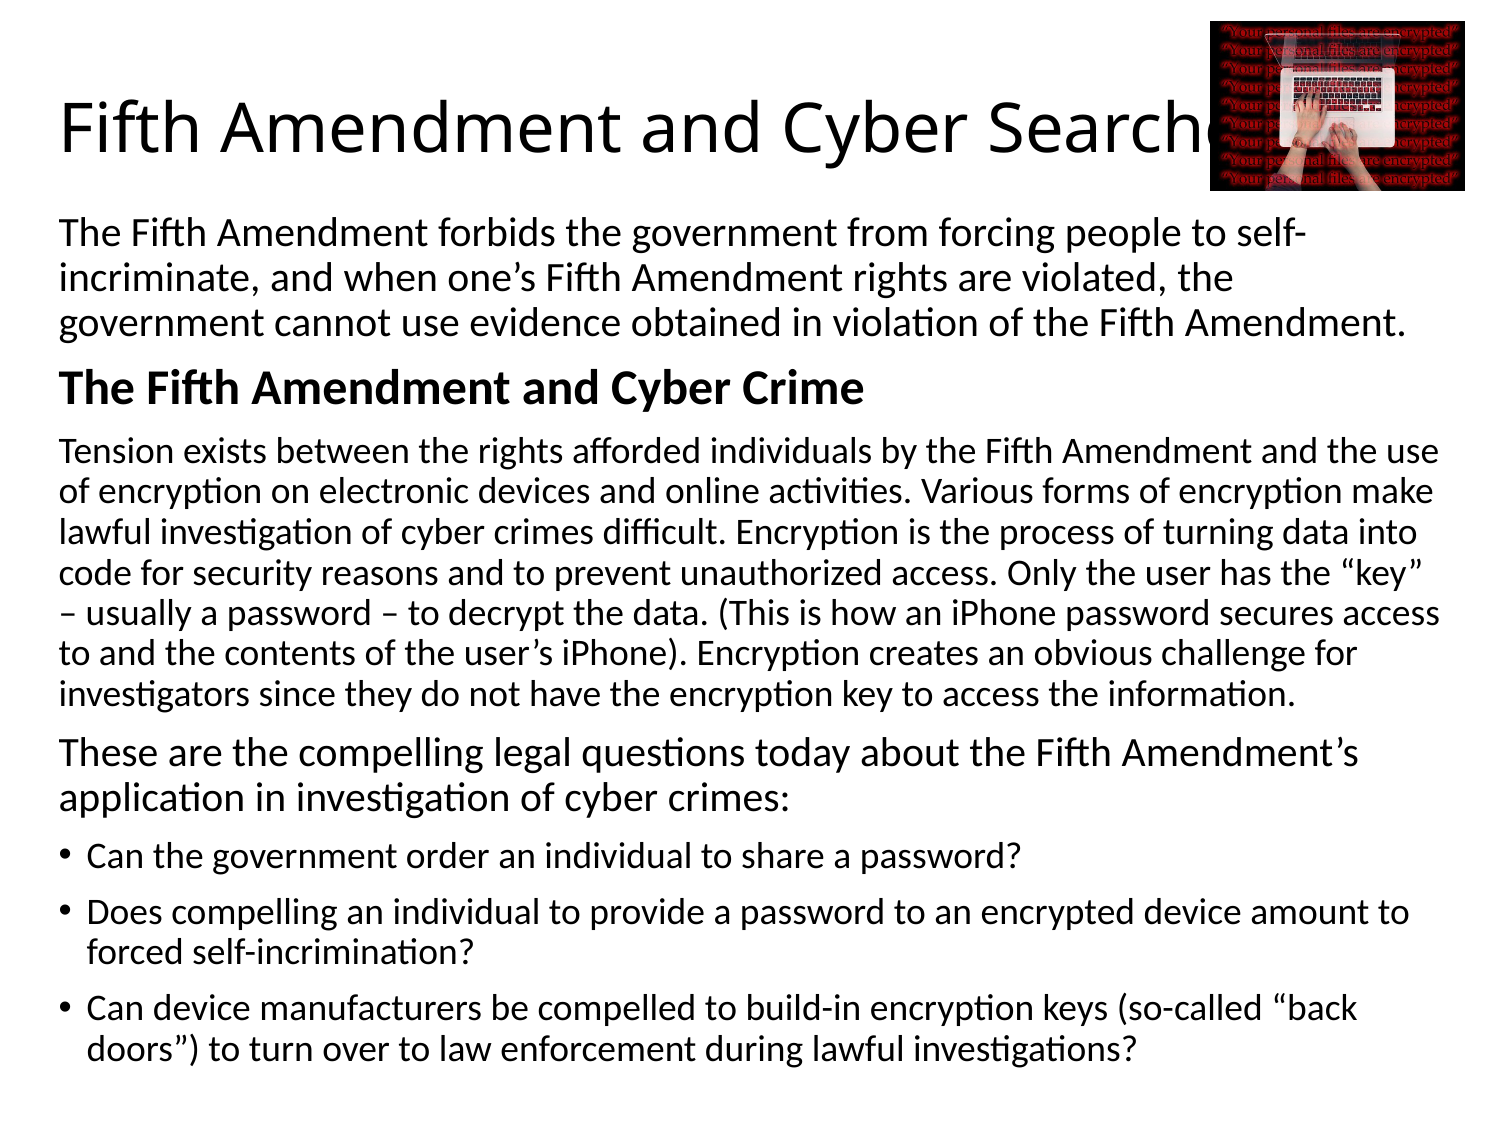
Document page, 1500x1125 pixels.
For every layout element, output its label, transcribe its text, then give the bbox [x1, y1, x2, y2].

list The Fifth Amendment forbids the government from forcing people to self-incriminate, and when one’s Fifth Amendment rights are violated, the government cannot use evidence obtained in violation of the Fifth Amendment. The Fifth Amendment and Cyber Crime Tension exists between the rights afforded individuals by the Fifth Amendment and the use of encryption on electronic devices and online activities. Various forms of encryption make lawful investigation of cyber crimes difficult. Encryption is the process of turning data into code for security reasons and to prevent unauthorized access. Only the user has the “key” – usually a password – to decrypt the data. (This is how an iPhone password secures access to and the contents of the user’s iPhone). Encryption creates an obvious challenge for investigators since they do not have the encryption key to access the information. These are the compelling legal questions today about the Fifth Amendment’s application in investigation of cyber crimes: Can the government order an individual to share a password? Does compelling an individual to provide a password to an encrypted device amount to forced self-incrimination? Can device manufacturers be compelled to build-in encryption keys (so-called “back doors”) to turn over to law enforcement during lawful investigations? [43, 203, 1466, 869]
title Fifth Amendment and Cyber Searches [43, 21, 1338, 203]
picture [1210, 21, 1465, 192]
